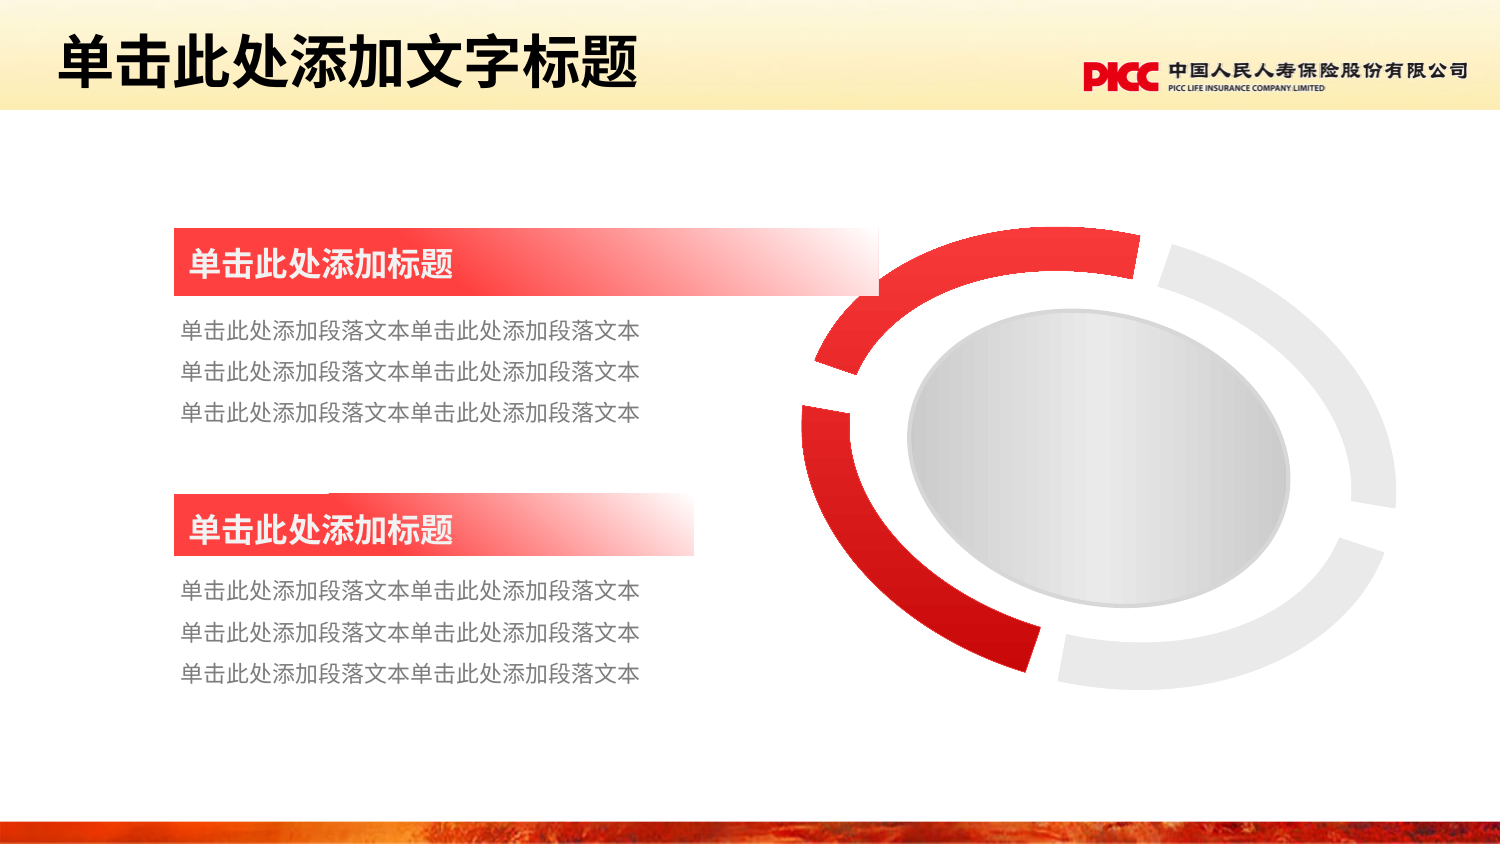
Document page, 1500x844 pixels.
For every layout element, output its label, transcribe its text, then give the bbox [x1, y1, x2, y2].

picture [0, 822, 1500, 844]
text_box 单击此处添加段落文本单击此处添加段落文本单击此处添加段落文本单击此处添加段落文本 单击此处添加段落文本单击此处添加段落文本 [162, 555, 659, 695]
picture [0, 0, 1500, 109]
text_box 单击此处添加标题 [173, 493, 694, 556]
text_box 单击此处添加标题 [173, 228, 879, 296]
text_box 单击此处添加段落文本单击此处添加段落文本单击此处添加段落文本单击此处添加段落文本 单击此处添加段落文本单击此处添加段落文本 [162, 295, 659, 434]
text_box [797, 232, 1400, 685]
